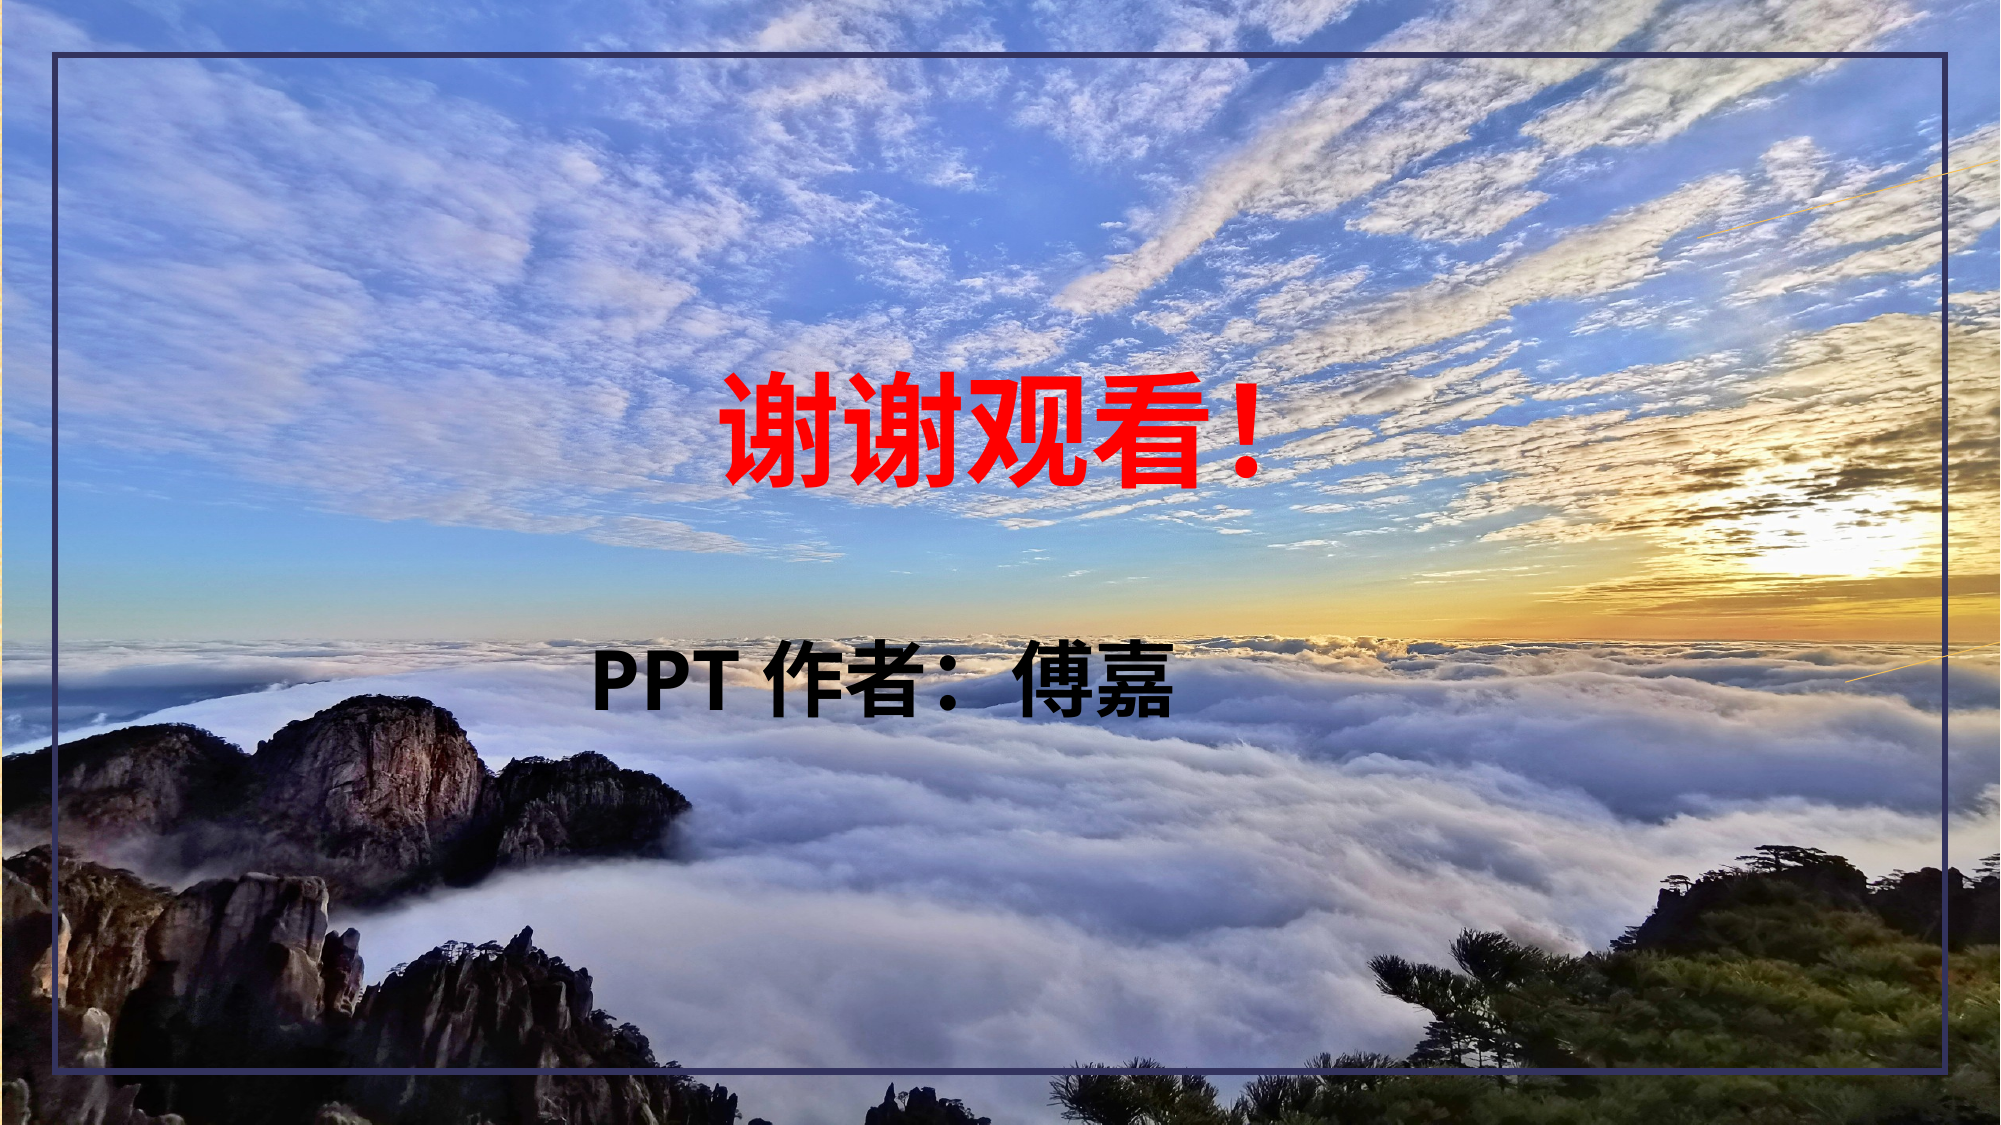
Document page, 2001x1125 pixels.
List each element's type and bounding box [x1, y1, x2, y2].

picture [0, 0, 2001, 1125]
text_box [1697, 160, 1998, 239]
text_box [1845, 641, 2000, 683]
